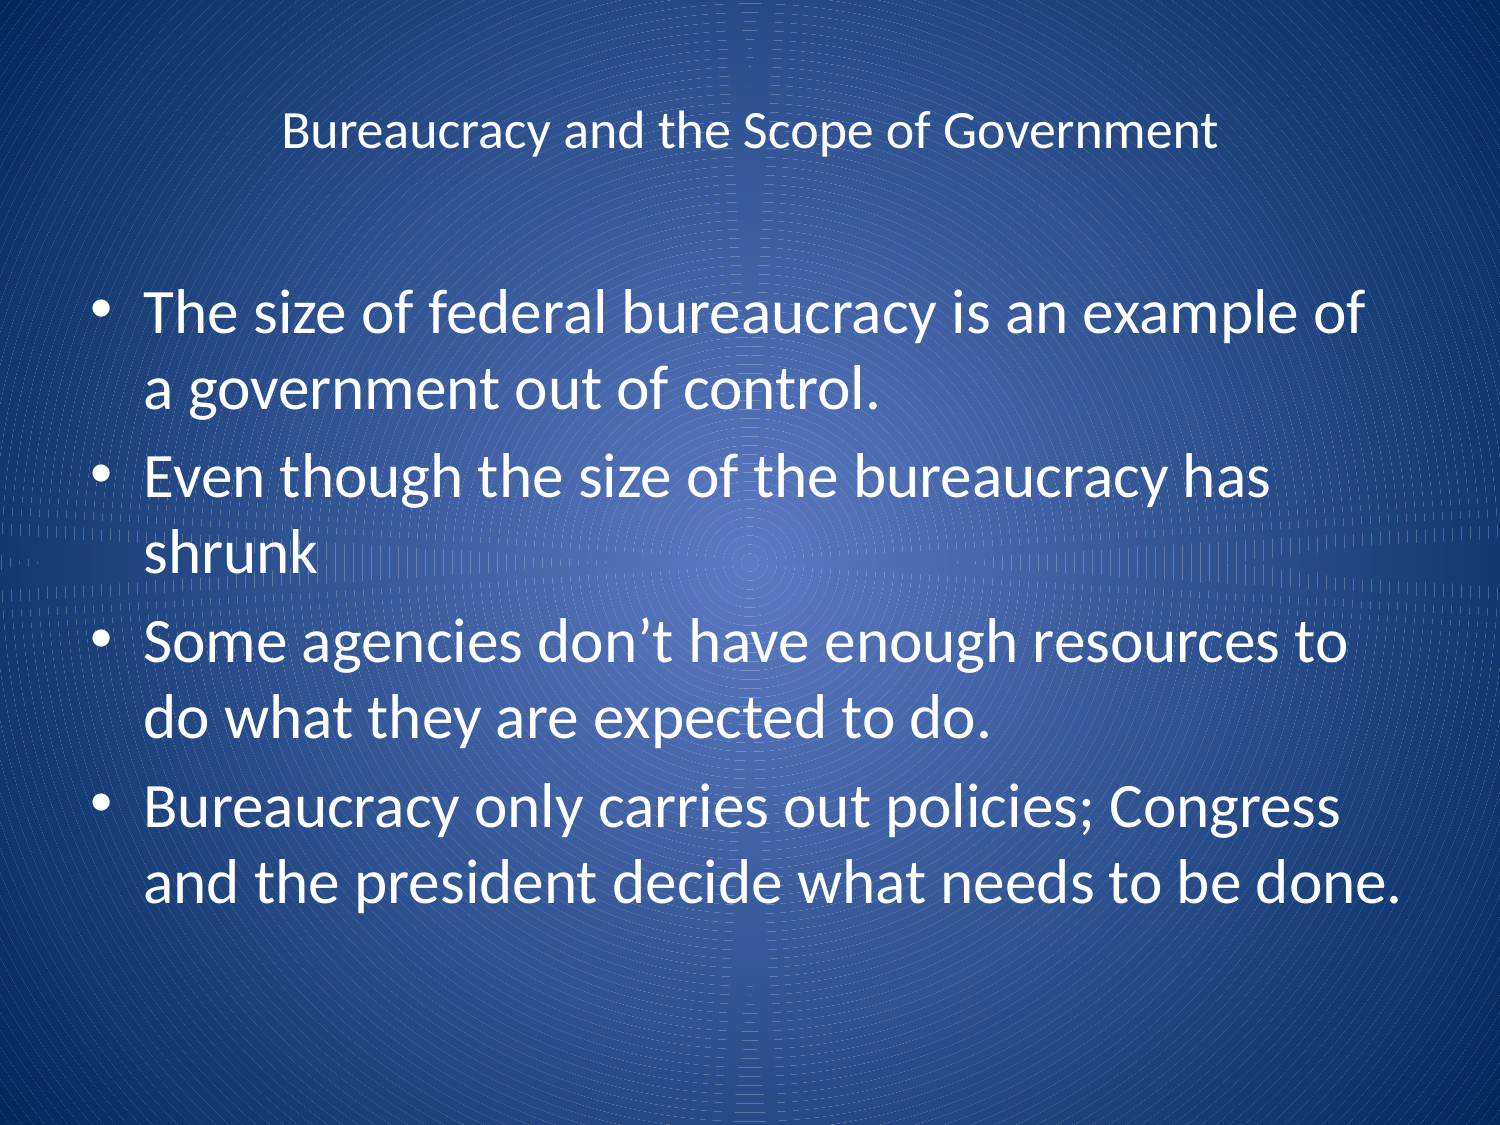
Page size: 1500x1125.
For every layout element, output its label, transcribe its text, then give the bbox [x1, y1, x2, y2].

list The size of federal bureaucracy is an example of a government out of control. Even though the size of the bureaucracy has shrunk Some agencies don’t have enough resources to do what they are expected to do. Bureaucracy only carries out policies; Congress and the president decide what needs to be done. [75, 262, 1425, 1005]
title Bureaucracy and the Scope of Government [75, 86, 1425, 233]
